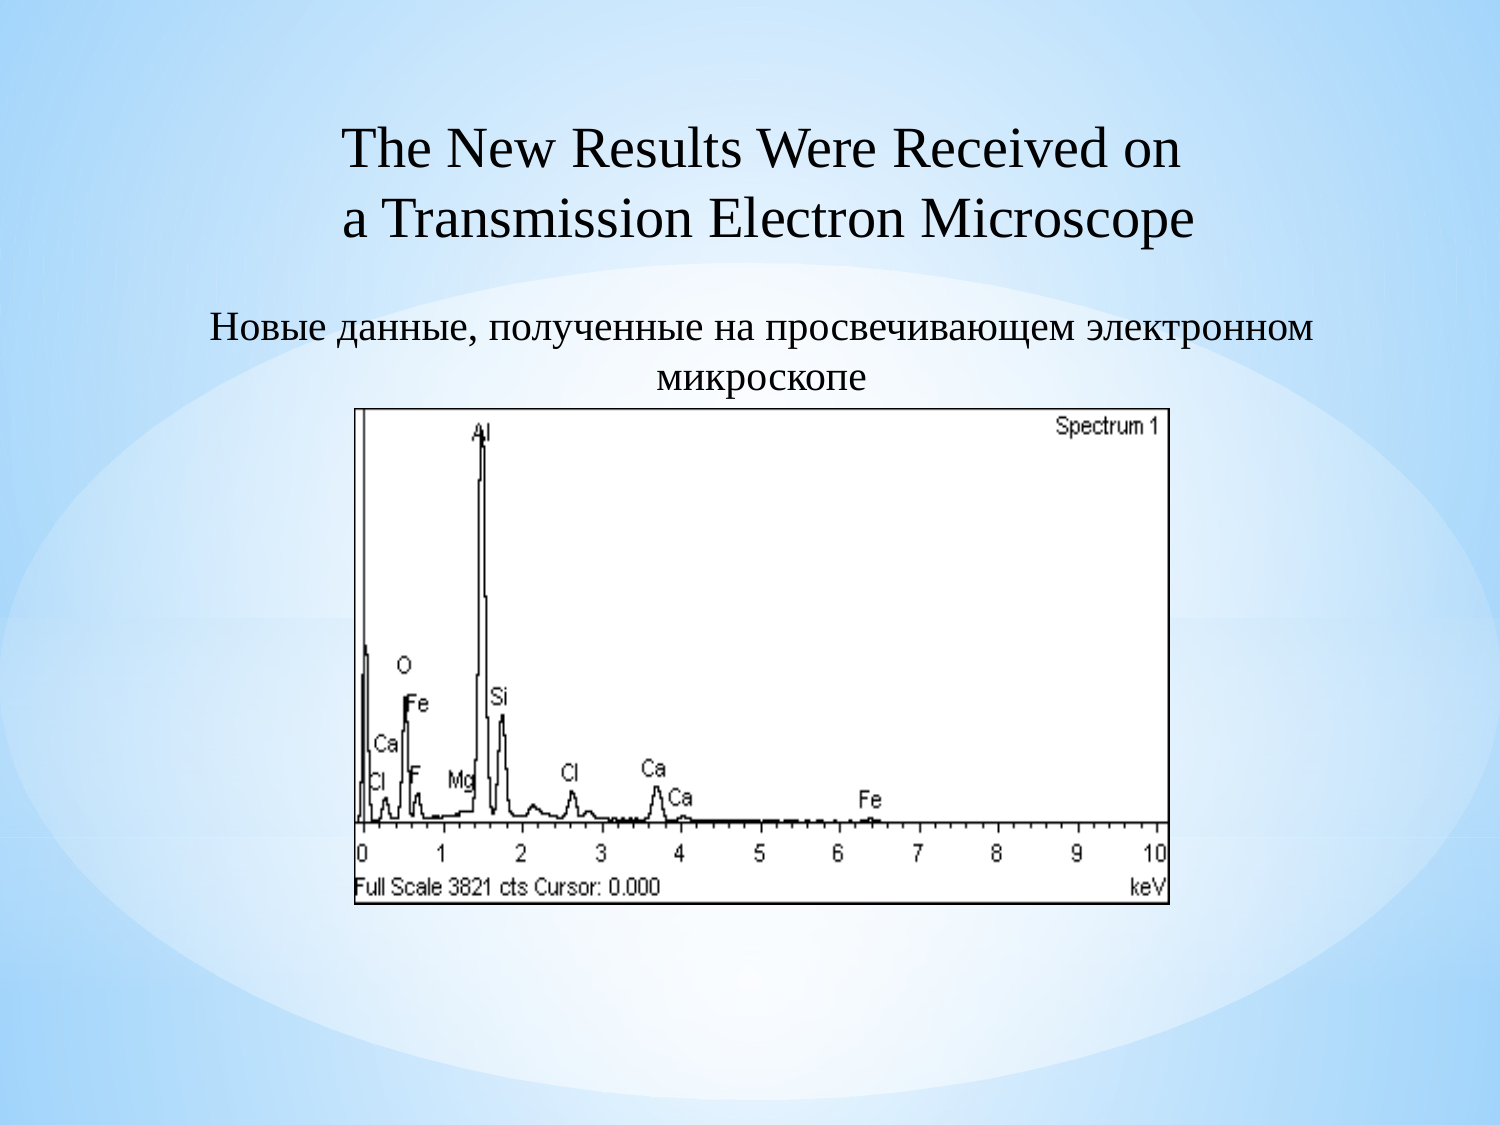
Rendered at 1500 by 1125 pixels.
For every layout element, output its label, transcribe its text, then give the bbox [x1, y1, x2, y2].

text_box The New Results Were Received on a Transmission Electron Microscope Новые данные, полученные на просвечивающем электронном микроскопе [171, 101, 1353, 407]
picture [353, 408, 1170, 906]
